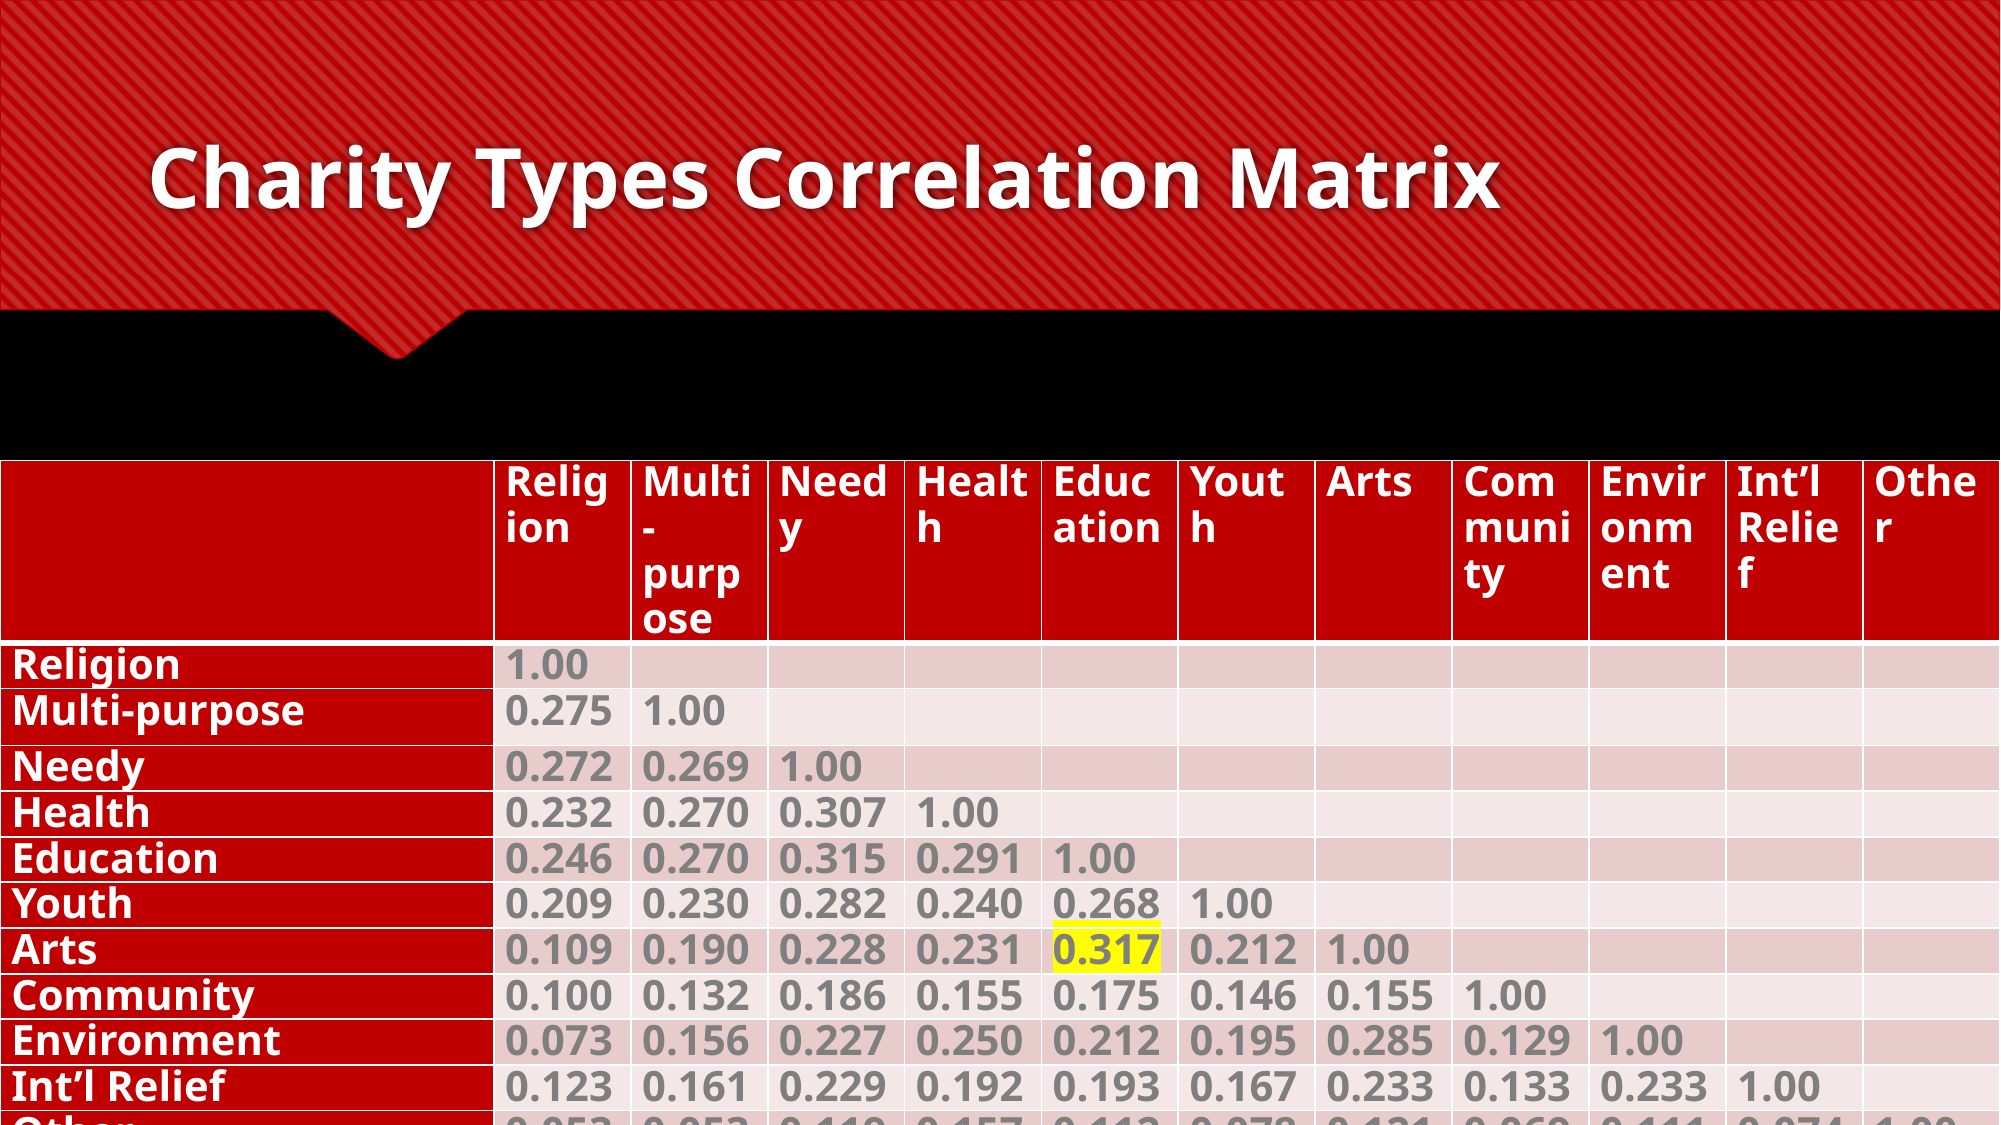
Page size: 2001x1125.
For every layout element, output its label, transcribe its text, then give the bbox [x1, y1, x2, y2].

table_cell Int’l Relief [1, 1066, 493, 1110]
table_cell [1864, 1066, 1999, 1110]
table_cell 0.109 [495, 929, 630, 973]
table_cell 0.146 [1179, 975, 1314, 1018]
table_cell 1.00 [1316, 929, 1451, 973]
table_cell [1727, 746, 1862, 790]
table_cell 0.227 [769, 1020, 904, 1064]
table_cell 0.269 [632, 746, 767, 790]
table_cell 0.315 [769, 838, 904, 881]
table_cell [1727, 1020, 1862, 1064]
table_cell 0.195 [1179, 1020, 1314, 1064]
table_cell [1179, 689, 1314, 745]
table_header Community [1453, 461, 1588, 640]
table_cell 0.246 [495, 838, 630, 881]
table_cell [1590, 746, 1725, 790]
table_cell [1179, 746, 1314, 790]
table_cell 0.230 [632, 883, 767, 927]
table_cell 0.190 [632, 929, 767, 973]
table_cell Multi-purpose [1, 689, 493, 745]
table_cell [905, 646, 1041, 688]
table_cell [1590, 929, 1725, 973]
table_cell 0.229 [769, 1066, 904, 1110]
table_header Youth [1179, 461, 1314, 640]
table_cell 0.270 [632, 792, 767, 836]
table_cell [1590, 975, 1725, 1018]
table_cell 0.212 [1042, 1020, 1177, 1064]
table_cell [1453, 883, 1588, 927]
table_cell [1590, 646, 1725, 688]
table_cell 0.073 [495, 1020, 630, 1064]
table_cell 0.100 [495, 975, 630, 1018]
table_cell 0.155 [905, 975, 1041, 1018]
table_cell 0.186 [769, 975, 904, 1018]
table_cell Religion [1, 646, 493, 688]
table_cell [1864, 792, 1999, 836]
table_cell 0.069 [1453, 1111, 1588, 1125]
table_cell [1727, 975, 1862, 1018]
table_cell 0.240 [905, 883, 1041, 927]
table_cell 0.233 [1316, 1066, 1451, 1110]
table_cell 0.268 [1042, 883, 1177, 927]
table_header Multi-purpose [632, 461, 767, 640]
table_header Int’l Relief [1727, 461, 1862, 640]
table_cell 0.228 [769, 929, 904, 973]
table_cell 0.233 [1590, 1066, 1725, 1110]
table_cell [769, 646, 904, 688]
table_cell [1864, 689, 1999, 745]
table_cell [905, 689, 1041, 745]
table_cell Community [1, 975, 493, 1018]
table_cell 1.00 [632, 689, 767, 745]
table_cell Youth [1, 883, 493, 927]
table_cell [1590, 689, 1725, 745]
table_cell 1.00 [1453, 975, 1588, 1018]
table_cell 0.132 [632, 975, 767, 1018]
table_cell [1864, 838, 1999, 881]
table_cell [1179, 838, 1314, 881]
table_cell Environment [1, 1020, 493, 1064]
table_cell [1453, 646, 1588, 688]
table_header Education [1042, 461, 1177, 640]
table_cell 0.192 [905, 1066, 1041, 1110]
table_cell 0.209 [495, 883, 630, 927]
table_cell Health [1, 792, 493, 836]
table_header [1, 461, 493, 640]
table_cell 0.275 [495, 689, 630, 745]
table_cell Education [1, 838, 493, 881]
table_cell [1316, 792, 1451, 836]
table_cell [1179, 646, 1314, 688]
table_cell [1864, 883, 1999, 927]
table_cell 0.193 [1042, 1066, 1177, 1110]
table_cell [1453, 929, 1588, 973]
table_cell [1727, 792, 1862, 836]
table_cell [1042, 746, 1177, 790]
table_cell 0.078 [1179, 1111, 1314, 1125]
table_header Religion [495, 461, 630, 640]
table_cell 1.00 [905, 792, 1041, 836]
table_cell [1864, 929, 1999, 973]
table_cell [1590, 792, 1725, 836]
table_header Arts [1316, 461, 1451, 640]
table_cell 0.053 [495, 1111, 630, 1125]
table_cell [1864, 646, 1999, 688]
table_cell 0.167 [1179, 1066, 1314, 1110]
table_cell 0.112 [1042, 1111, 1177, 1125]
table_cell 0.231 [905, 929, 1041, 973]
table_header Environment [1590, 461, 1725, 640]
table_cell 1.00 [1179, 883, 1314, 927]
table_cell [1453, 689, 1588, 745]
table_cell 0.161 [632, 1066, 767, 1110]
table_cell [1316, 838, 1451, 881]
table_cell [1864, 1020, 1999, 1064]
table_cell 0.129 [1453, 1020, 1588, 1064]
table_cell 0.272 [495, 746, 630, 790]
table_cell [1316, 689, 1451, 745]
table_cell Needy [1, 746, 493, 790]
table_cell 0.291 [905, 838, 1041, 881]
table_cell 0.282 [769, 883, 904, 927]
table_cell [1316, 746, 1451, 790]
title Charity Types Correlation Matrix [132, 73, 1868, 233]
table_cell [1727, 883, 1862, 927]
table_cell 1.00 [1042, 838, 1177, 881]
table_cell [1727, 929, 1862, 973]
table_cell 0.053 [632, 1111, 767, 1125]
table_cell 0.157 [905, 1111, 1041, 1125]
table_cell [1727, 689, 1862, 745]
table_cell [1453, 792, 1588, 836]
table_cell 0.155 [1316, 975, 1451, 1018]
table_cell 0.133 [1453, 1066, 1588, 1110]
table_cell 0.111 [1590, 1111, 1725, 1125]
table_cell 0.119 [769, 1111, 904, 1125]
table_cell 0.121 [1316, 1111, 1451, 1125]
table_cell 0.123 [495, 1066, 630, 1110]
table_cell 1.00 [1864, 1111, 1999, 1125]
table_cell [1590, 838, 1725, 881]
table_cell [1316, 883, 1451, 927]
table_cell 1.00 [769, 746, 904, 790]
table_cell 0.285 [1316, 1020, 1451, 1064]
table_cell Arts [1, 929, 493, 973]
table_cell [1453, 746, 1588, 790]
table_cell 0.307 [769, 792, 904, 836]
table_header Other [1864, 461, 1999, 640]
table_cell [1042, 792, 1177, 836]
table_cell [1042, 646, 1177, 688]
table_cell [632, 646, 767, 688]
table_cell 0.270 [632, 838, 767, 881]
table_cell 0.232 [495, 792, 630, 836]
table_cell 0.074 [1727, 1111, 1862, 1125]
table_cell 1.00 [495, 646, 630, 688]
table_cell [1453, 838, 1588, 881]
table_cell [769, 689, 904, 745]
table_header Health [905, 461, 1041, 640]
table_cell 1.00 [1590, 1020, 1725, 1064]
table_cell [1179, 792, 1314, 836]
table_cell 0.250 [905, 1020, 1041, 1064]
table_cell 1.00 [1727, 1066, 1862, 1110]
table_cell 0.317 [1042, 929, 1177, 973]
table_cell 0.175 [1042, 975, 1177, 1018]
table_cell [1590, 883, 1725, 927]
table_cell 0.156 [632, 1020, 767, 1064]
table_cell [1864, 746, 1999, 790]
table_cell [1727, 646, 1862, 688]
table_cell [1042, 689, 1177, 745]
table_cell 0.212 [1179, 929, 1314, 973]
table_cell [1864, 975, 1999, 1018]
table_header Needy [769, 461, 904, 640]
table_cell [905, 746, 1041, 790]
table_cell Other [1, 1111, 493, 1125]
table_cell [1316, 646, 1451, 688]
table_cell [1727, 838, 1862, 881]
